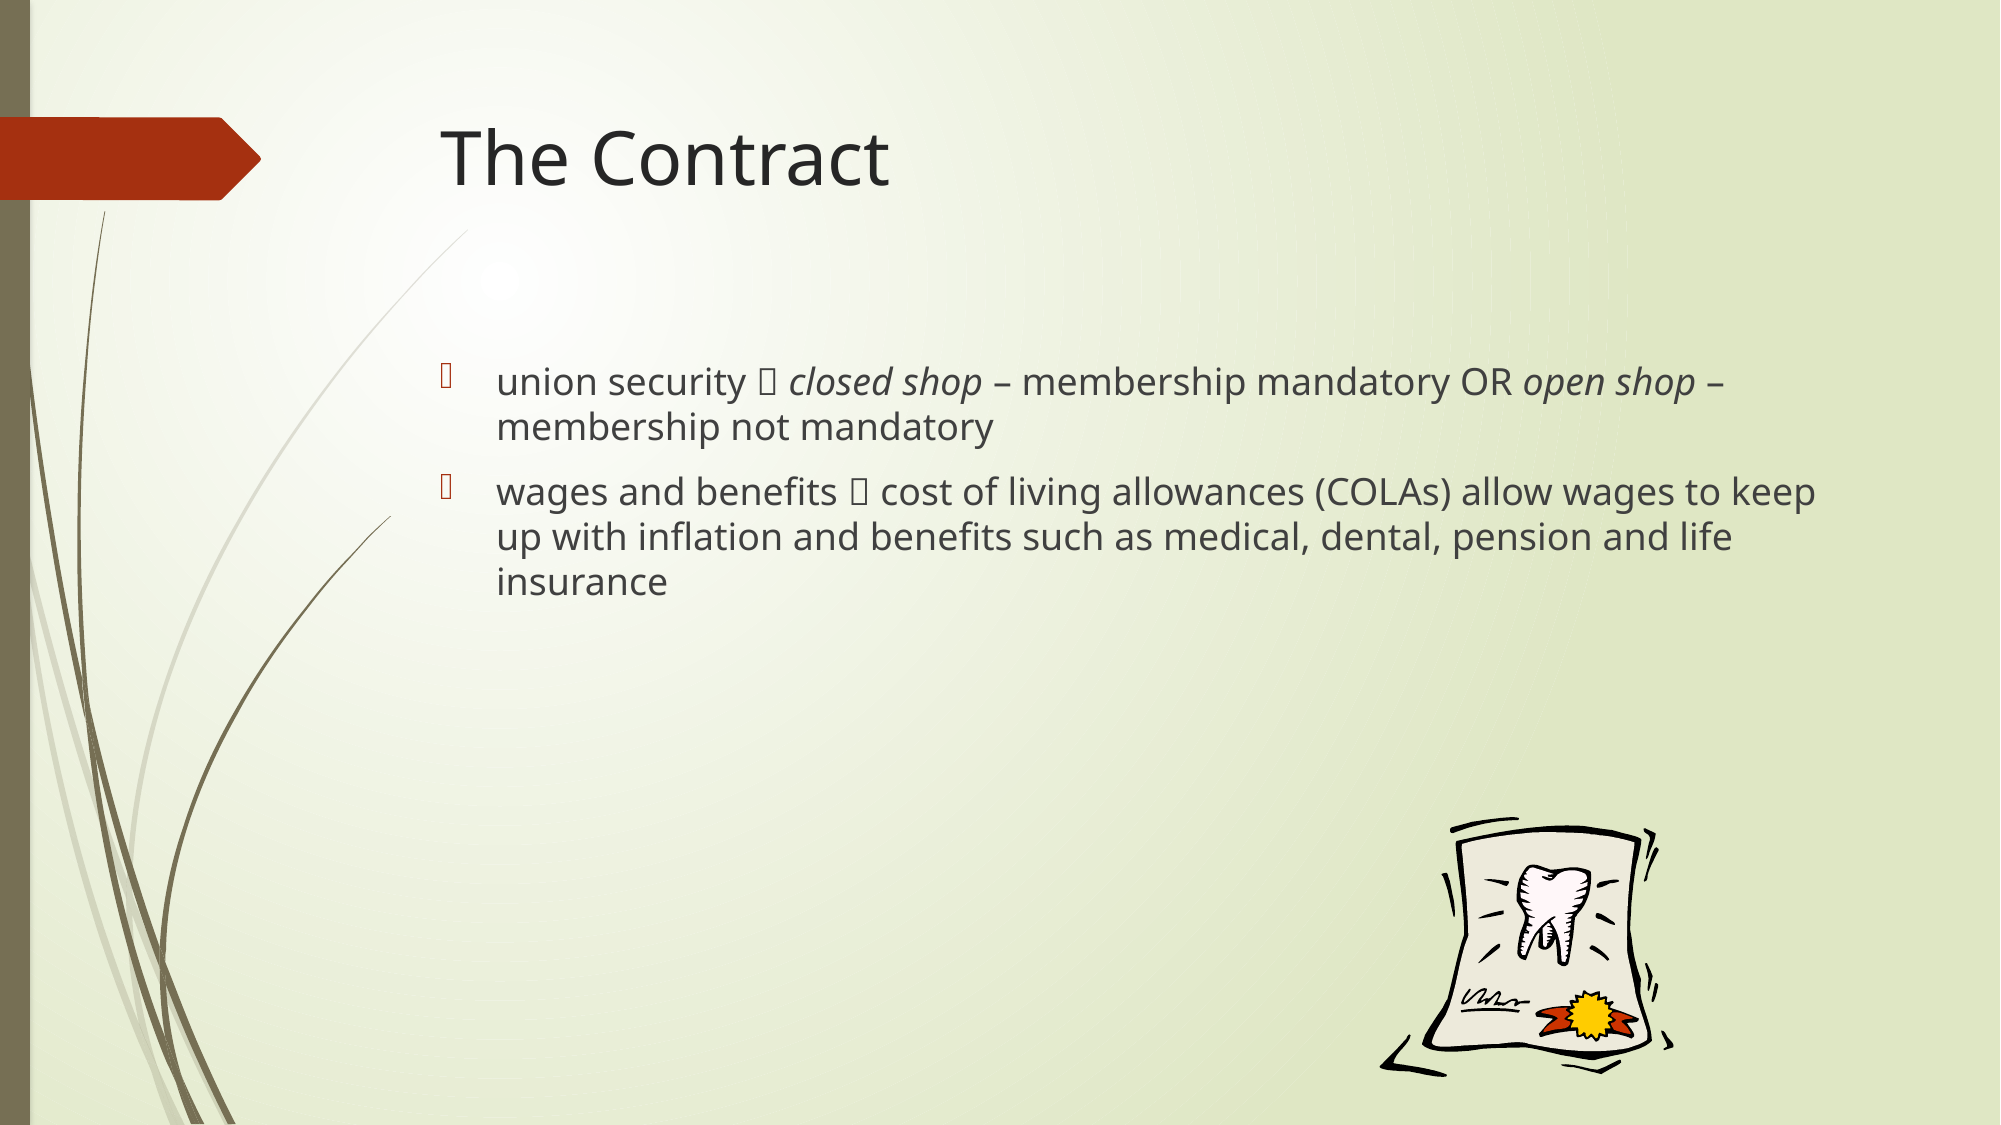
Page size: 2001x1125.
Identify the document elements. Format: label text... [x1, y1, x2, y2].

picture [1376, 814, 1676, 1079]
list union security  closed shop – membership mandatory OR open shop – membership not mandatory wages and benefits  cost of living allowances (COLAs) allow wages to keep up with inflation and benefits such as medical, dental, pension and life insurance [424, 350, 1888, 970]
title The Contract [425, 102, 1888, 313]
